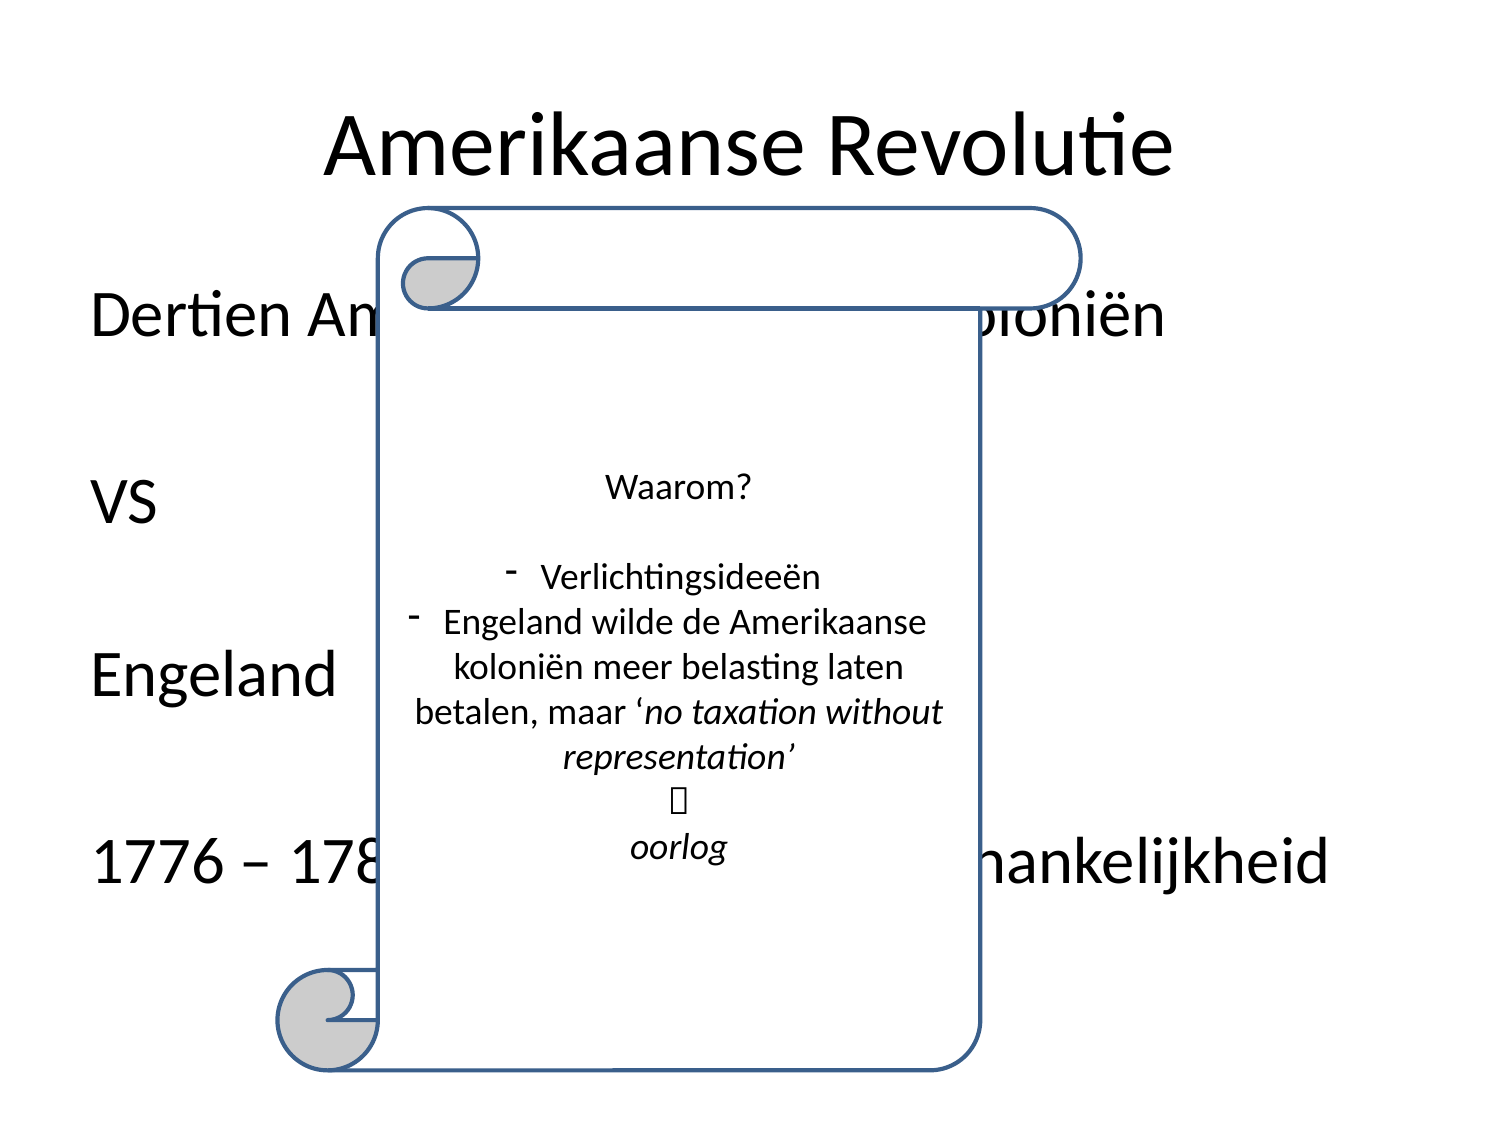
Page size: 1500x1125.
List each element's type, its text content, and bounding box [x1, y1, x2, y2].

list Dertien Amerikaanse (Engelse) koloniën VS Engeland 1776 – 1783 oorlog, daarna onafhankelijkheid [75, 262, 375, 1005]
title Amerikaanse Revolutie [75, 45, 1425, 233]
text_box Waarom? Verlichtingsideeën Engeland wilde de Amerikaanse koloniën meer belasting laten betalen, maar ‘no taxation without representation’  oorlog [275, 205, 1083, 1073]
list Dertien Amerikaanse (Engelse) koloniën VS Engeland 1776 – 1783 oorlog, daarna onafhankelijkheid [983, 262, 1425, 1005]
